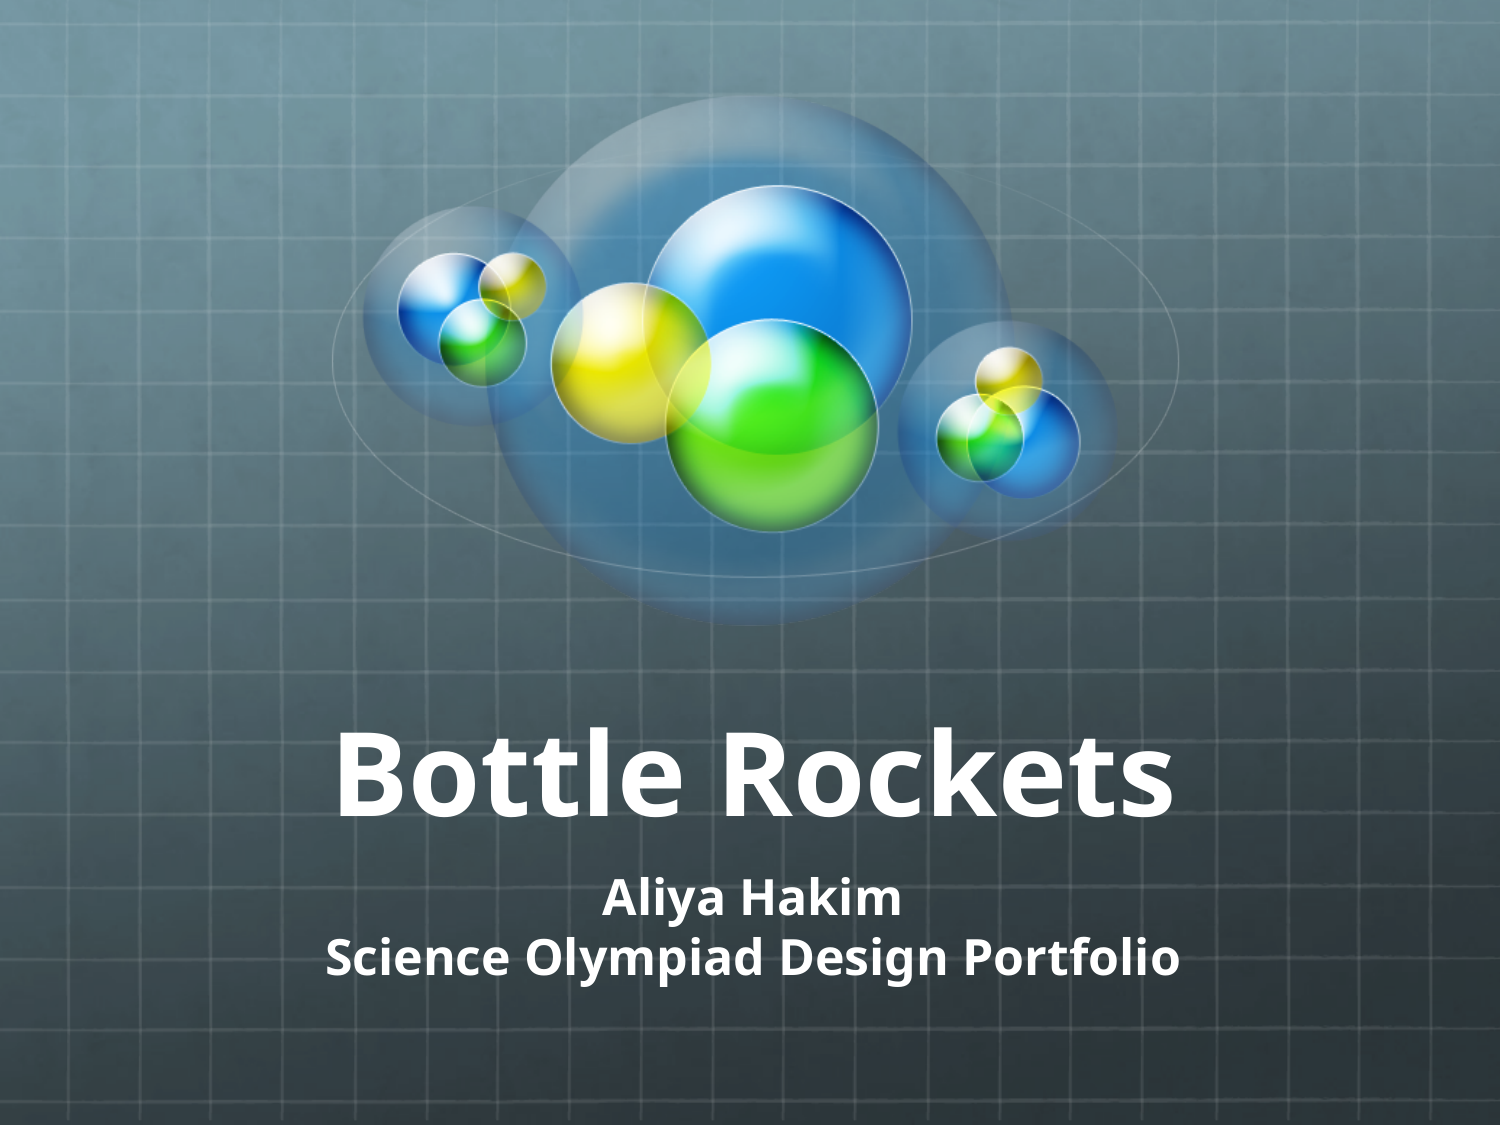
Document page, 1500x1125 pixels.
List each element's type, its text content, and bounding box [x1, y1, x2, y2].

subtitle Aliya Hakim Science Olympiad Design Portfolio [134, 858, 1372, 1028]
picture [0, 0, 1500, 1125]
title Bottle Rockets [134, 681, 1372, 848]
